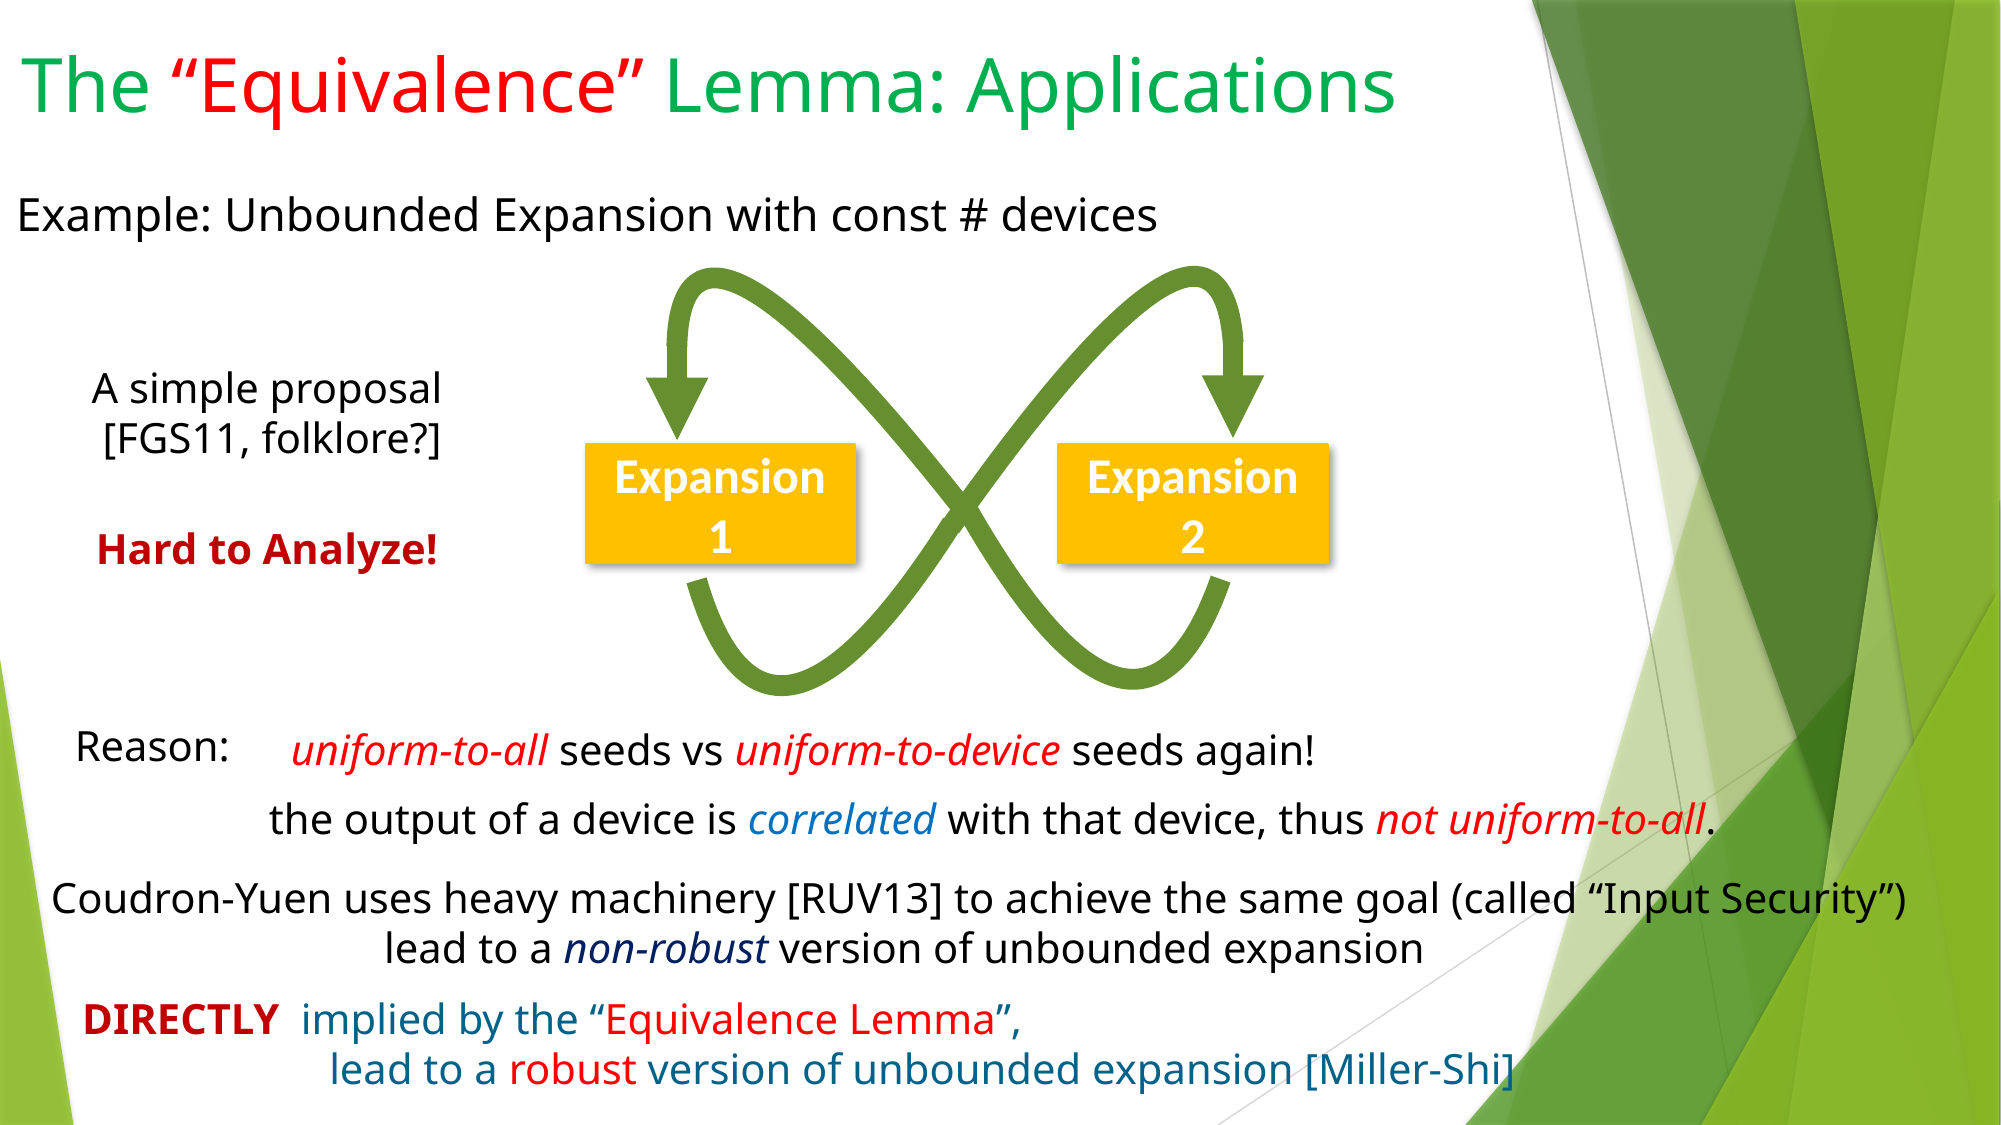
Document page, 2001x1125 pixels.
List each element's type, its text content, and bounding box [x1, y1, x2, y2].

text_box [585, 275, 1328, 687]
text_box Hard to Analyze! [81, 515, 453, 581]
text_box A simple proposal [FGS11, folklore?] [76, 354, 458, 470]
text_box Coudron-Yuen uses heavy machinery [RUV13] to achieve the same goal (called “Input Security”) lead to a non-robust version of unbounded expansion [36, 864, 1922, 979]
text_box The “Equivalence” Lemma: Applications [7, 30, 1557, 149]
text_box Example: Unbounded Expansion with const # devices [1, 178, 1174, 249]
text_box Reason: [60, 711, 245, 777]
text_box DIRECTLY implied by the “Equivalence Lemma”, lead to a robust version of unbounded expansion [Miller-Shi] [67, 985, 1531, 1101]
text_box the output of a device is correlated with that device, thus not uniform-to-all. [254, 785, 1732, 851]
text_box uniform-to-all seeds vs uniform-to-device seeds again! [276, 716, 1331, 782]
